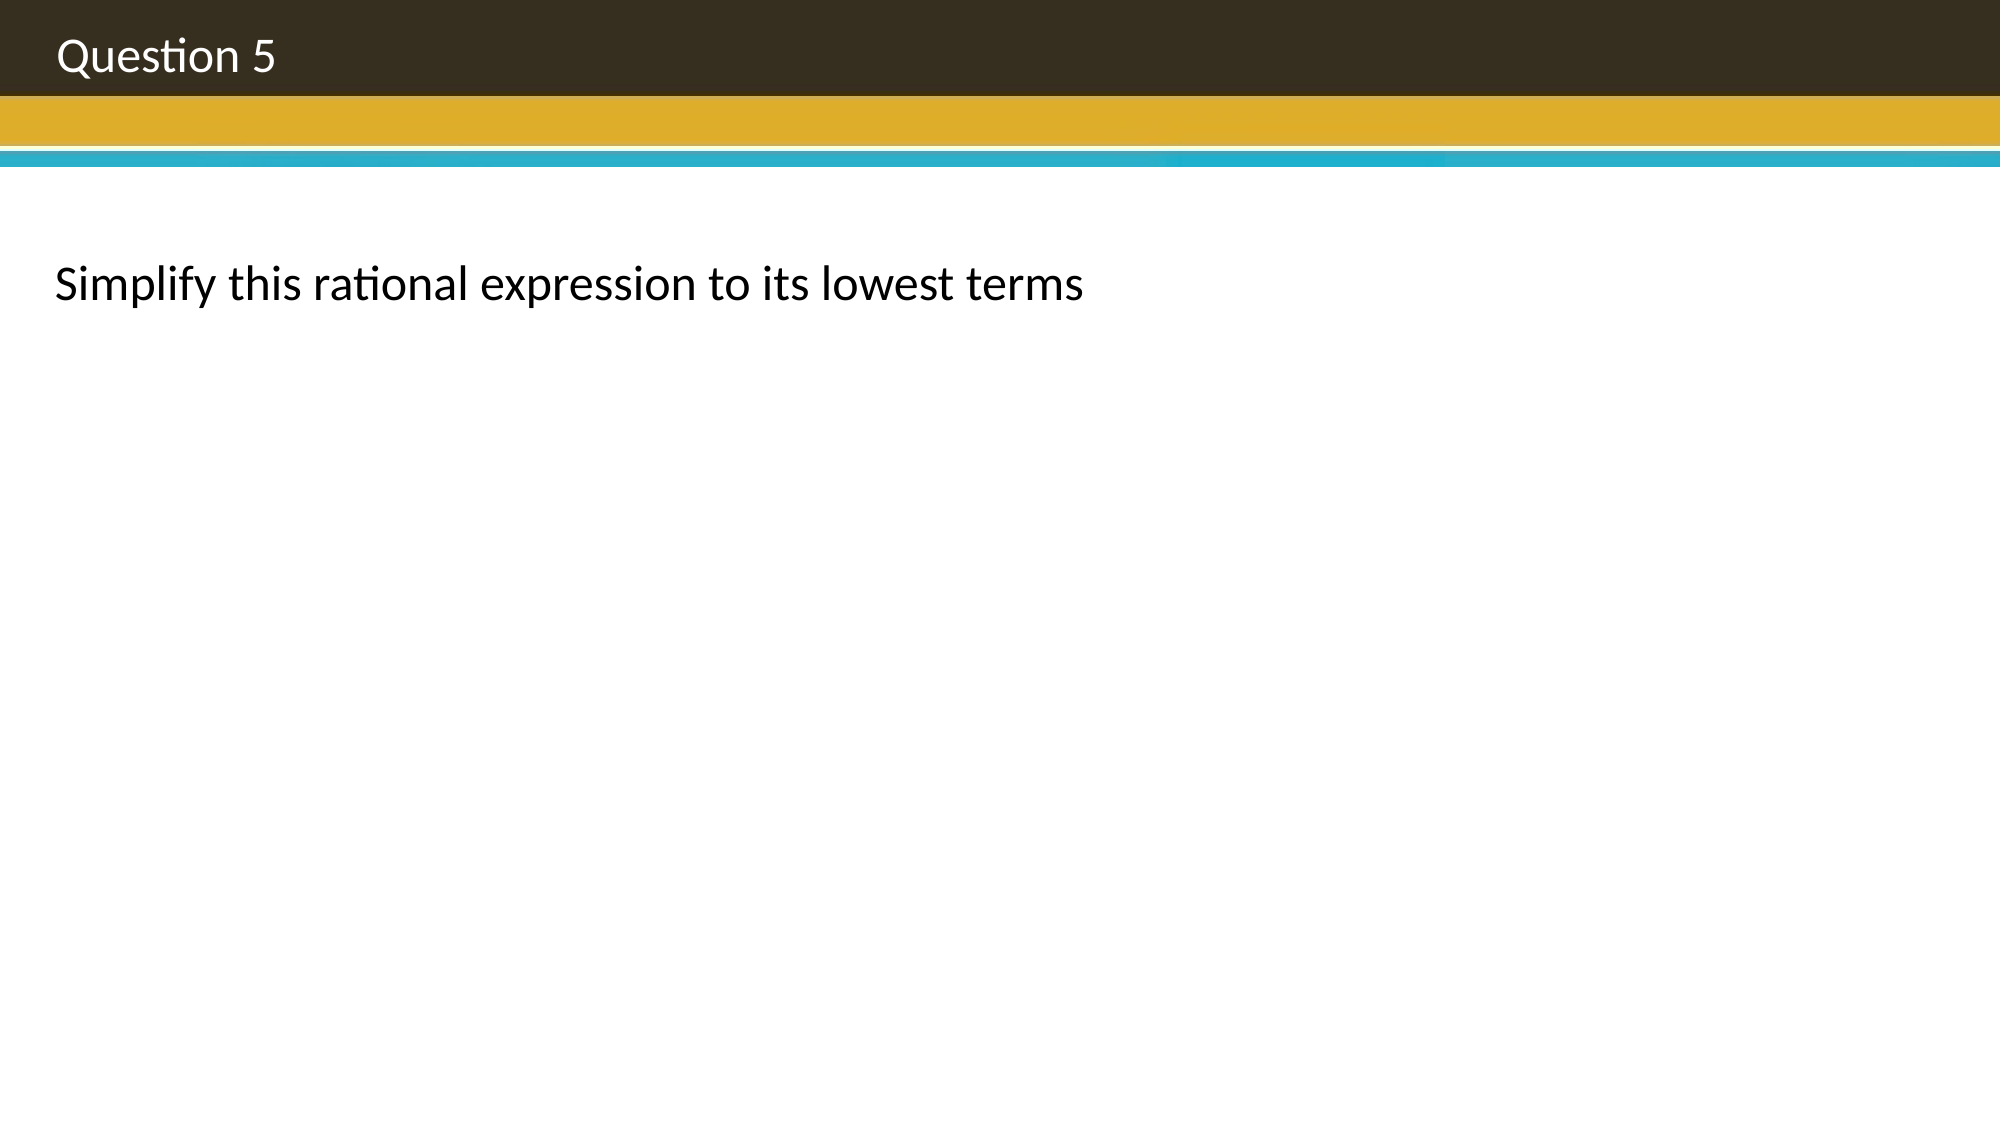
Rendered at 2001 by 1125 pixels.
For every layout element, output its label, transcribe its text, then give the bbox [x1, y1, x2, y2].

picture [0, 0, 2000, 167]
text_box Question 5 [41, 14, 293, 90]
